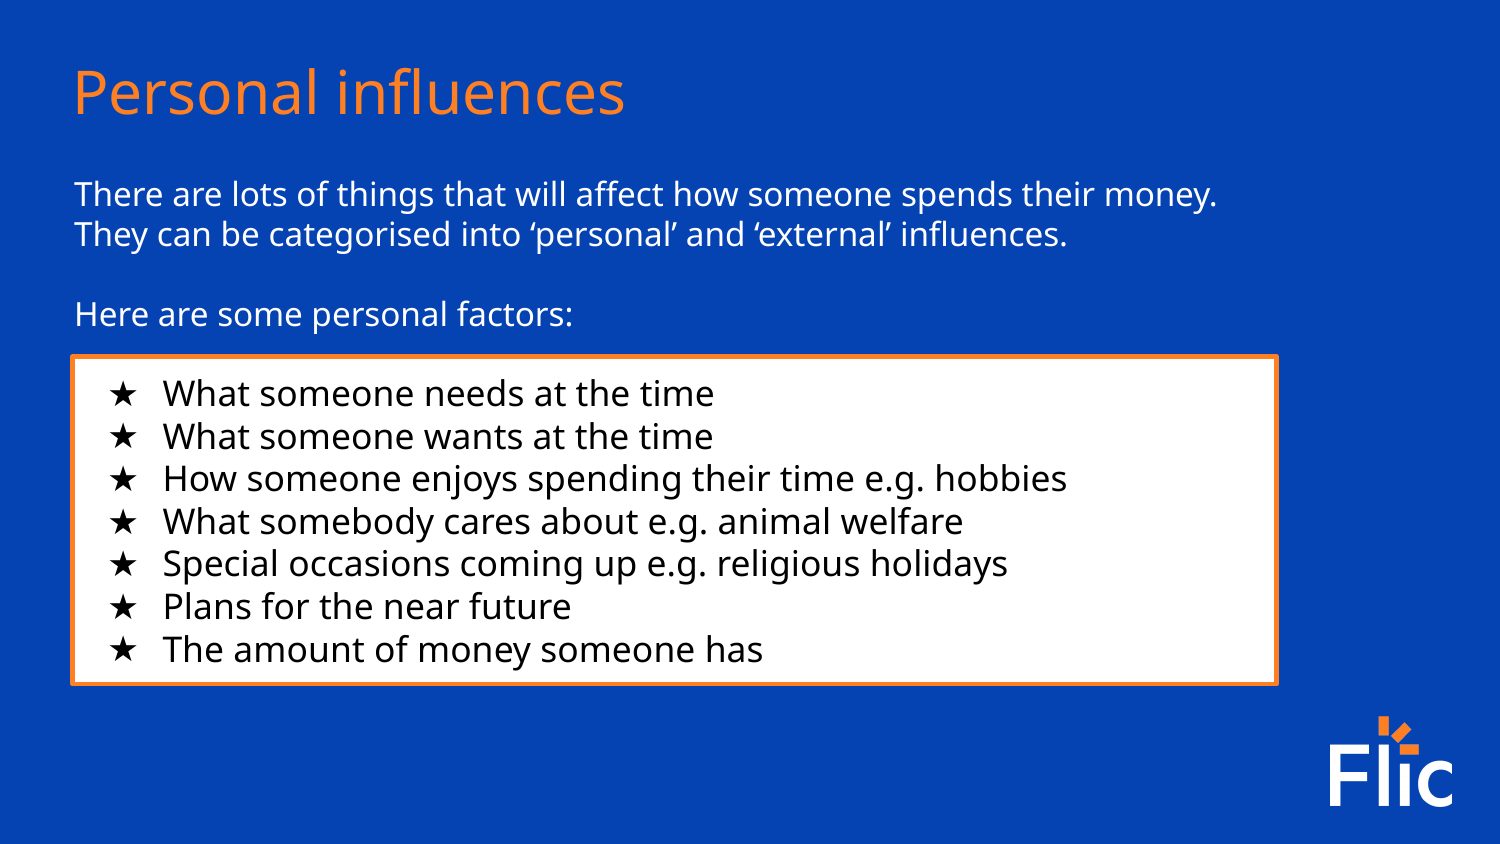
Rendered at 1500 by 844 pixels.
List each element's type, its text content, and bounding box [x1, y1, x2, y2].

picture [1330, 716, 1452, 807]
text_box There are lots of things that will affect how someone spends their money. They can be categorised into ‘personal’ and ‘external’ influences. Here are some personal factors: [59, 157, 1319, 348]
text_box Personal influences [72, 54, 1134, 145]
text_box What someone needs at the time What someone wants at the time How someone enjoys spending their time e.g. hobbies What somebody cares about e.g. animal welfare Special occasions coming up e.g. religious holidays Plans for the near future The amount of money someone has [72, 356, 1277, 685]
